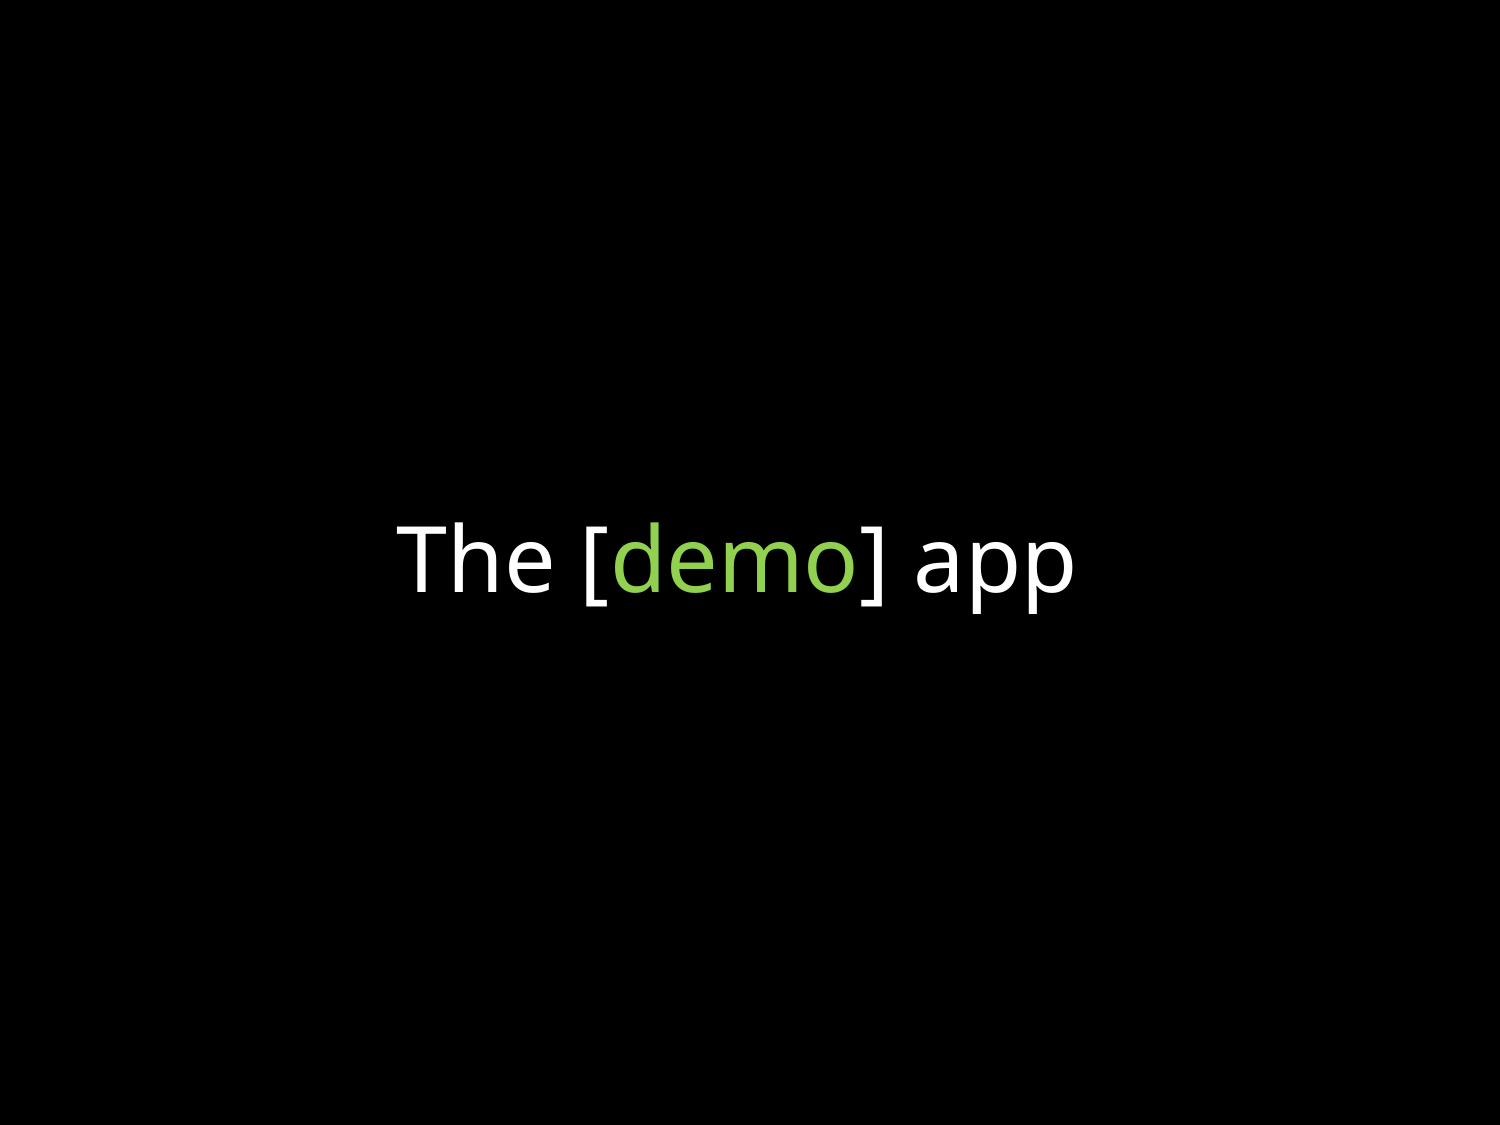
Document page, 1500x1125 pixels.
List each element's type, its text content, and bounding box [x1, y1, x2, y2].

title The [demo] app [62, 462, 1413, 650]
